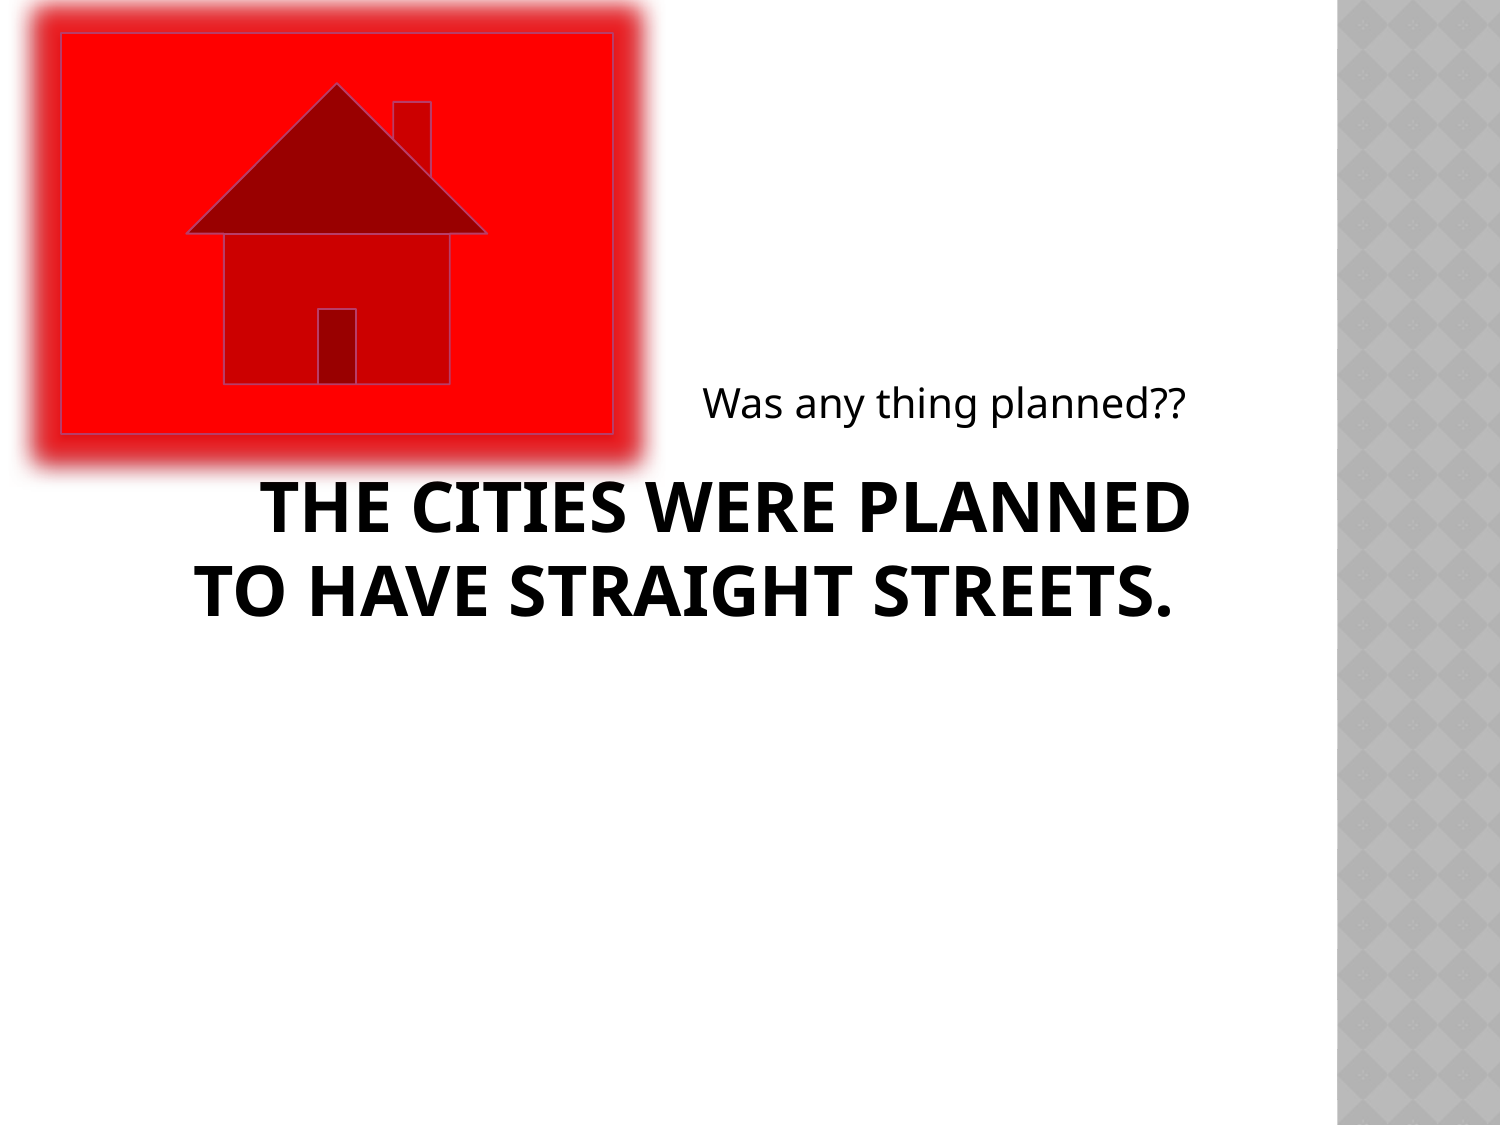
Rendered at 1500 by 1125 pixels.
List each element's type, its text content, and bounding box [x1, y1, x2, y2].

list Was any thing planned?? [661, 312, 1202, 435]
text_box [60, 32, 614, 435]
title The cities were planned to have straight streets. [174, 462, 1202, 687]
